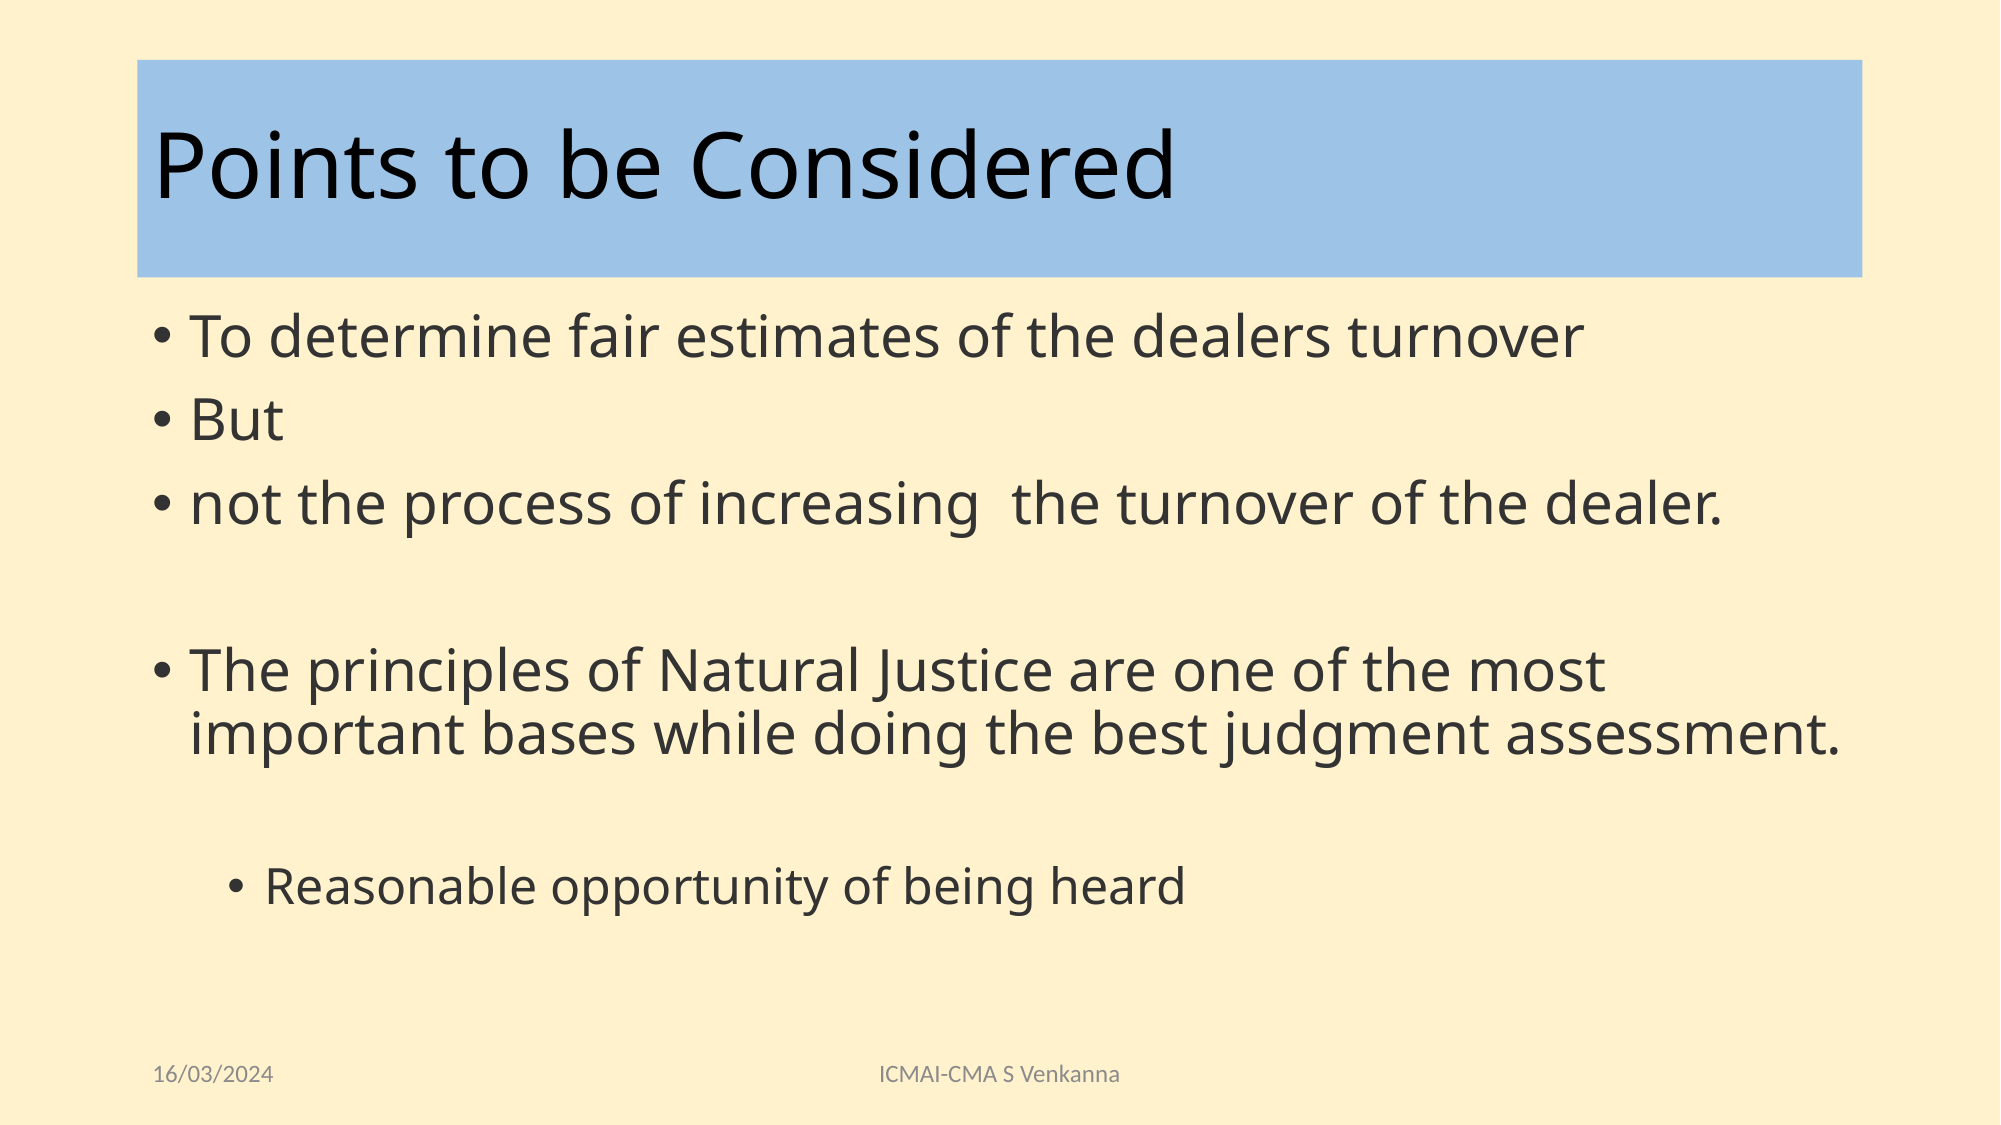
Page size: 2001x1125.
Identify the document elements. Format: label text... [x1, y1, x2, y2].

footer ICMAI-CMA S Venkanna [662, 1042, 1338, 1103]
list To determine fair estimates of the dealers turnover But not the process of increasing the turnover of the dealer. The principles of Natural Justice are one of the most important bases while doing the best judgment assessment. Reasonable opportunity of being heard [137, 299, 1863, 1014]
title Points to be Considered [137, 59, 1863, 278]
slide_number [137, 1042, 588, 1103]
